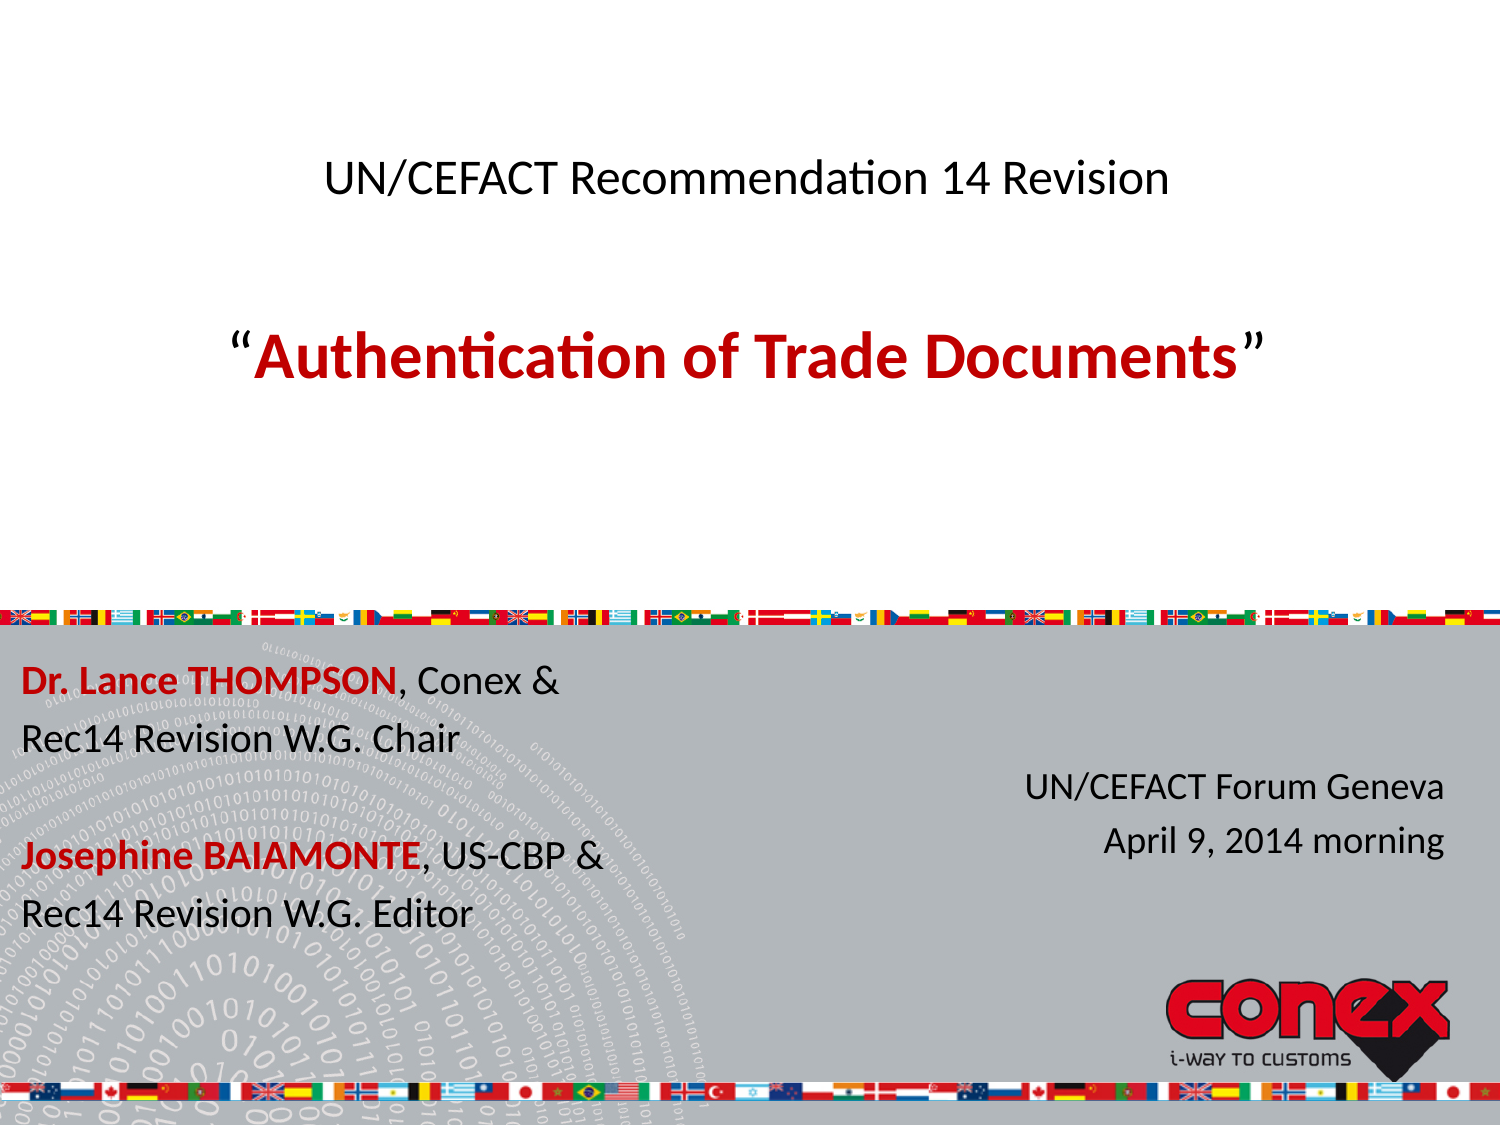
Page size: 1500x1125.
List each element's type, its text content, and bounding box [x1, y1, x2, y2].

picture [0, 0, 1500, 1125]
list UN/CEFACT Recommendation 14 Revision “Authentication of Trade Documents” [70, 136, 1424, 562]
text_box UN/CEFACT Forum Geneva April 9, 2014 morning [811, 645, 1461, 870]
text_box Dr. Lance THOMPSON, Conex & Rec14 Revision W.G. Chair Josephine BAIAMONTE, US-CBP & Rec14 Revision W.G. Editor [6, 645, 811, 976]
